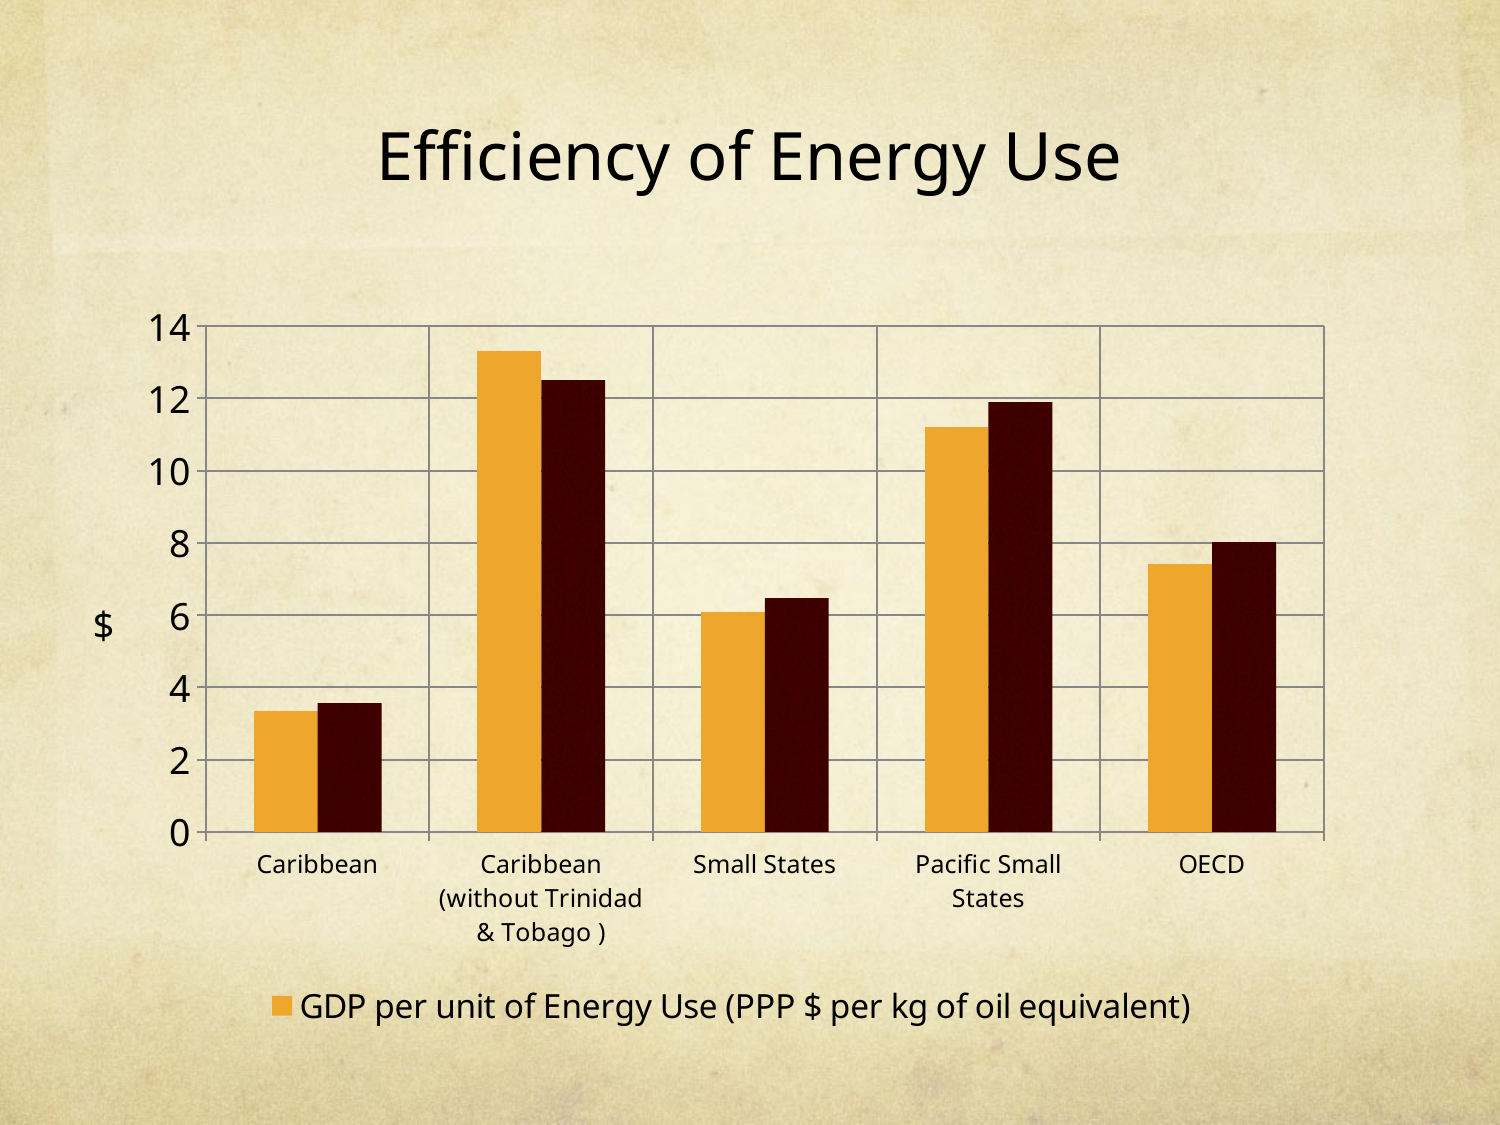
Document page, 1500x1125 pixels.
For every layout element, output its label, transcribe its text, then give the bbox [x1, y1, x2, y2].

title Efficiency of Energy Use [150, 82, 1350, 225]
chart [58, 284, 1351, 1078]
picture [0, 0, 1500, 1125]
